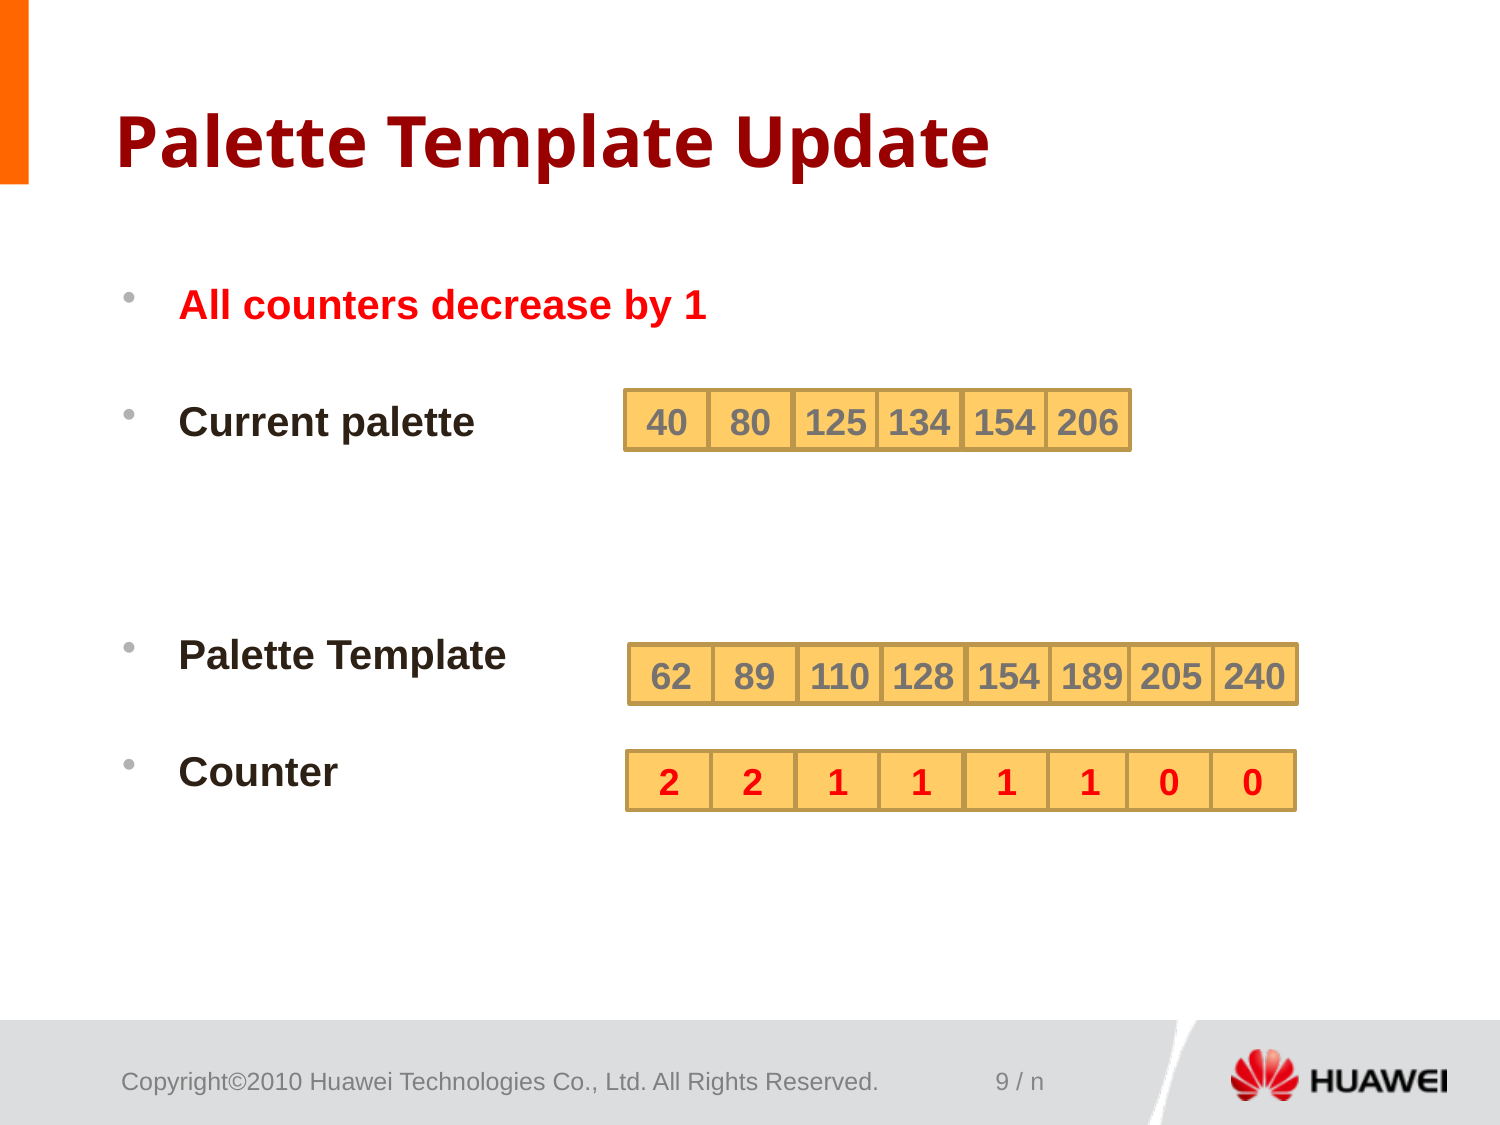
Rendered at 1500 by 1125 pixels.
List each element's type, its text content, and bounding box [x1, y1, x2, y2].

text_box 1 [794, 749, 877, 812]
text_box 205 [1127, 642, 1211, 706]
text_box 2 [709, 749, 794, 812]
text_box 0 [1125, 749, 1209, 812]
picture [0, 1020, 1500, 1125]
text_box 1 [963, 749, 1047, 812]
title Palette Template Update [99, 45, 1447, 233]
text_box 128 [879, 642, 965, 706]
text_box 240 [1211, 642, 1299, 706]
text_box 2 [625, 749, 709, 812]
text_box 80 [706, 388, 792, 452]
text_box 134 [875, 388, 961, 452]
list All counters decrease by 1 Current palette Palette Template Counter [107, 270, 1447, 947]
text_box 125 [792, 388, 875, 452]
text_box 206 [1044, 388, 1132, 452]
text_box 1 [877, 749, 963, 812]
text_box 110 [796, 642, 879, 706]
text_box 1 [1046, 749, 1125, 812]
text_box 154 [961, 388, 1044, 452]
text_box 189 [1048, 642, 1127, 706]
text_box 154 [965, 642, 1048, 706]
text_box 0 [1209, 749, 1297, 812]
text_box 62 [627, 642, 711, 706]
text_box 89 [711, 642, 796, 706]
text_box 40 [623, 388, 706, 452]
